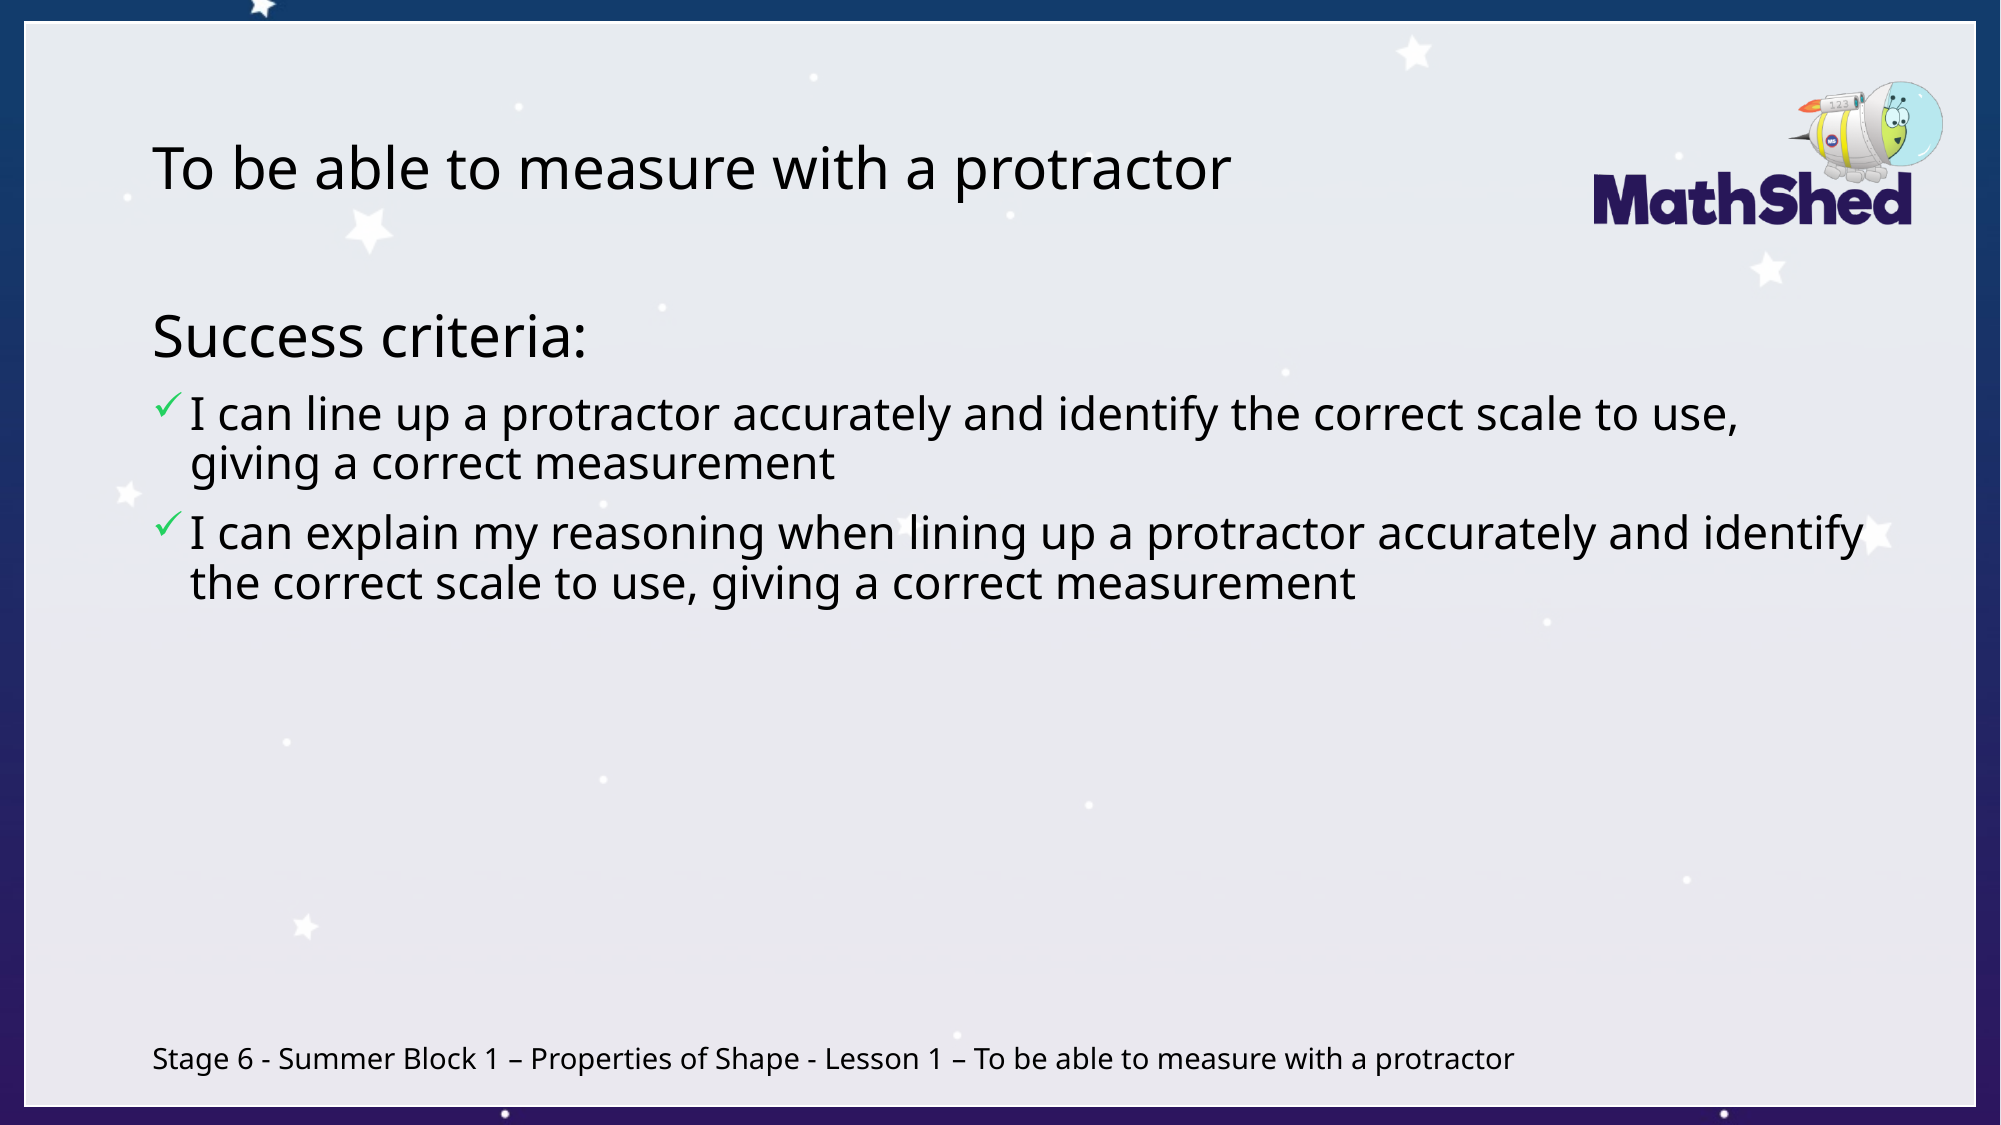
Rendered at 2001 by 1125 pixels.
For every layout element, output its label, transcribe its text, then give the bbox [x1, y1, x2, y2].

picture [0, 0, 2001, 1125]
title To be able to measure with a protractor [137, 59, 1578, 278]
footer Stage 6 - Summer Block 1 – Properties of Shape - Lesson 1 – To be able to measure with a protractor [137, 1033, 2000, 1093]
list Success criteria: I can line up a protractor accurately and identify the correct scale to use, giving a correct measurement I can explain my reasoning when lining up a protractor accurately and identify the correct scale to use, giving a correct measurement [137, 299, 1898, 1014]
